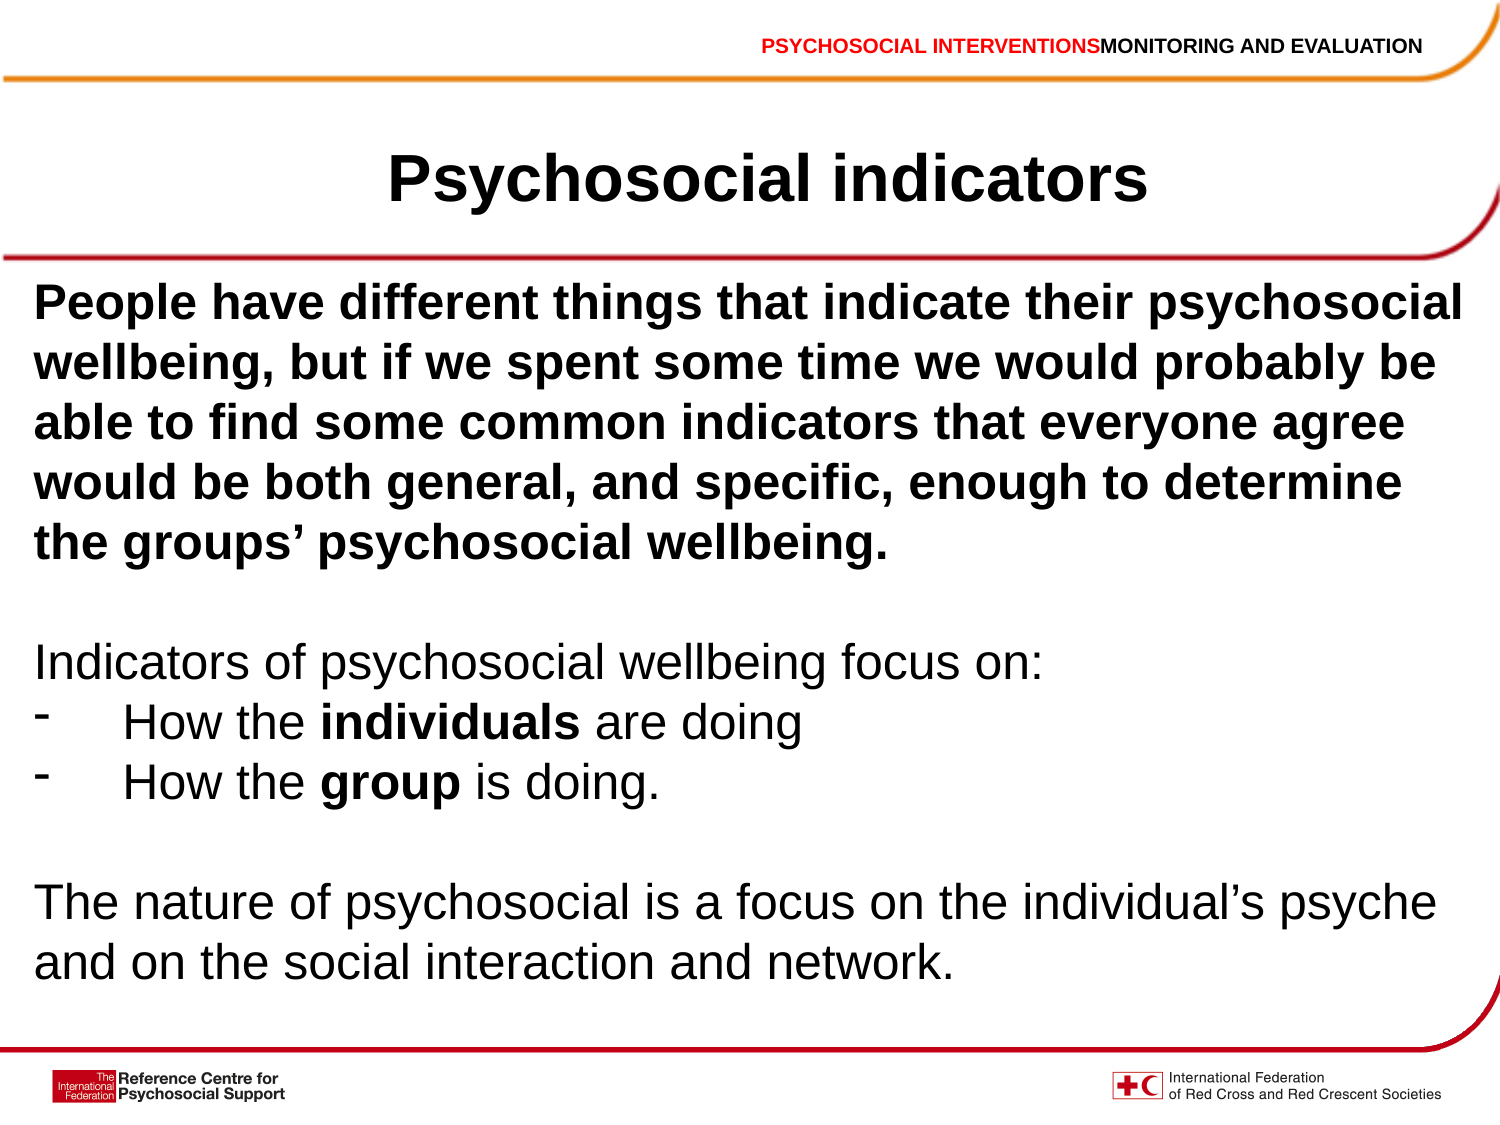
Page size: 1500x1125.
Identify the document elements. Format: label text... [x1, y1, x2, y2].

picture [0, 0, 1500, 265]
text_box People have different things that indicate their psychosocial wellbeing, but if we spent some time we would probably be able to find some common indicators that everyone agree would be both general, and specific, enough to determine the groups’ psychosocial wellbeing. Indicators of psychosocial wellbeing focus on: How the individuals are doing How the group is doing. The nature of psychosocial is a focus on the individual’s psyche and on the social interaction and network. [0, 273, 1500, 974]
picture [0, 974, 1500, 1125]
